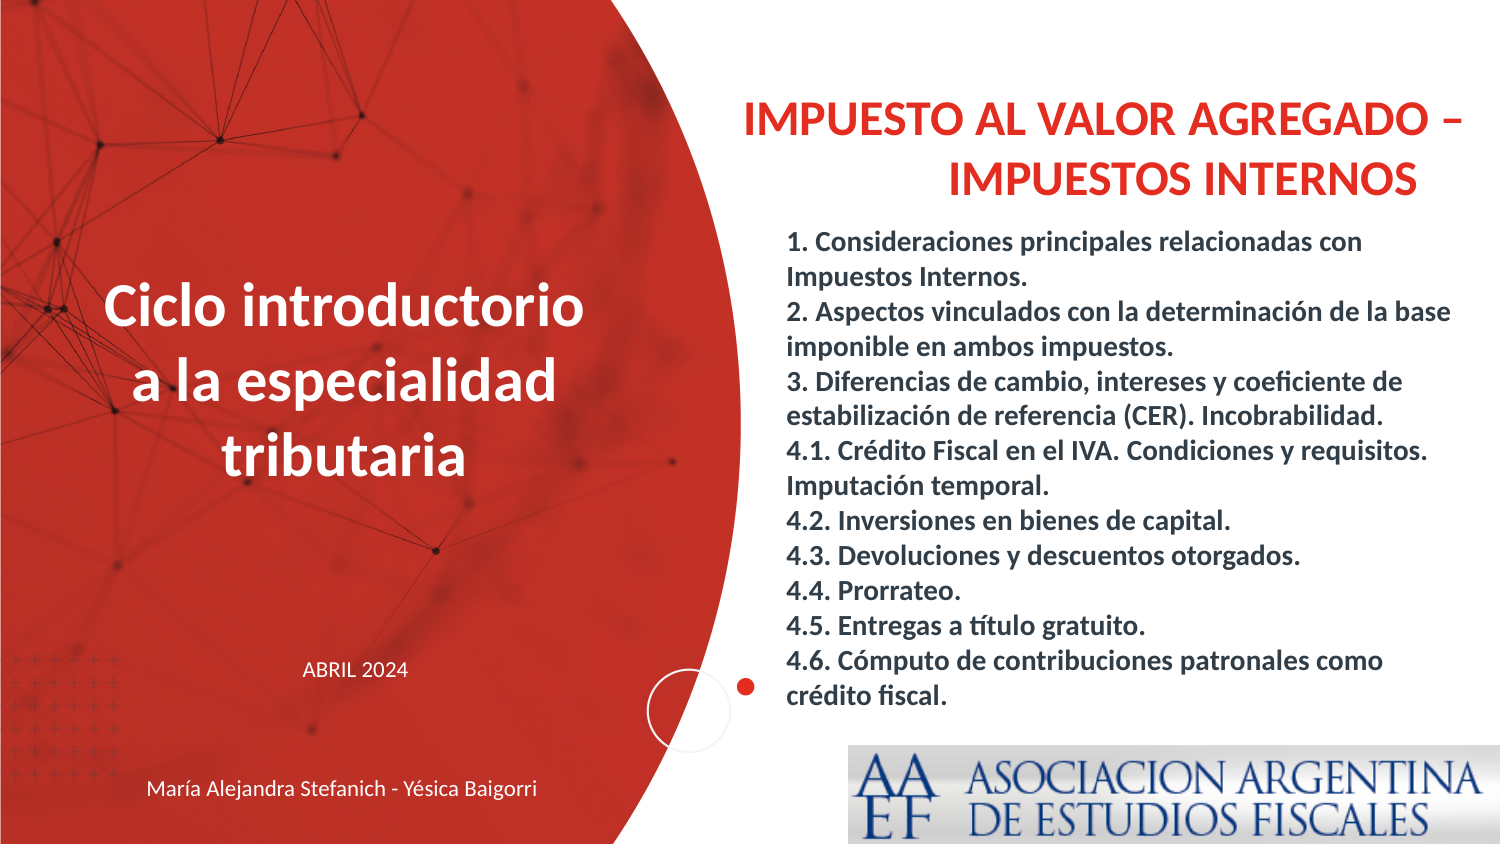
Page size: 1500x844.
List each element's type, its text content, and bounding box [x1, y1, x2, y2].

picture [0, 0, 1500, 844]
text_box ABRIL 2024 [134, 647, 577, 693]
text_box IMPUESTO AL VALOR AGREGADO – IMPUESTOS INTERNOS [726, 78, 1483, 213]
title 1. Consideraciones principales relacionadas con Impuestos Internos. 2. Aspectos vinculados con la determinación de la base imponible en ambos impuestos. 3. Diferencias de cambio, intereses y coeficiente de estabilización de referencia (CER). Incobrabilidad. 4.1. Crédito Fiscal en el IVA. Condiciones y requisitos. Imputación temporal. 4.2. Inversiones en bienes de capital. 4.3. Devoluciones y descuentos otorgados. 4.4. Prorrateo. 4.5. Entregas a título gratuito. 4.6. Cómputo de contribuciones patronales como crédito fiscal. [771, 214, 1471, 729]
text_box Ciclo introductorio a la especialidad tributaria [84, 256, 606, 551]
text_box María Alejandra Stefanich - Yésica Baigorri [123, 766, 566, 813]
